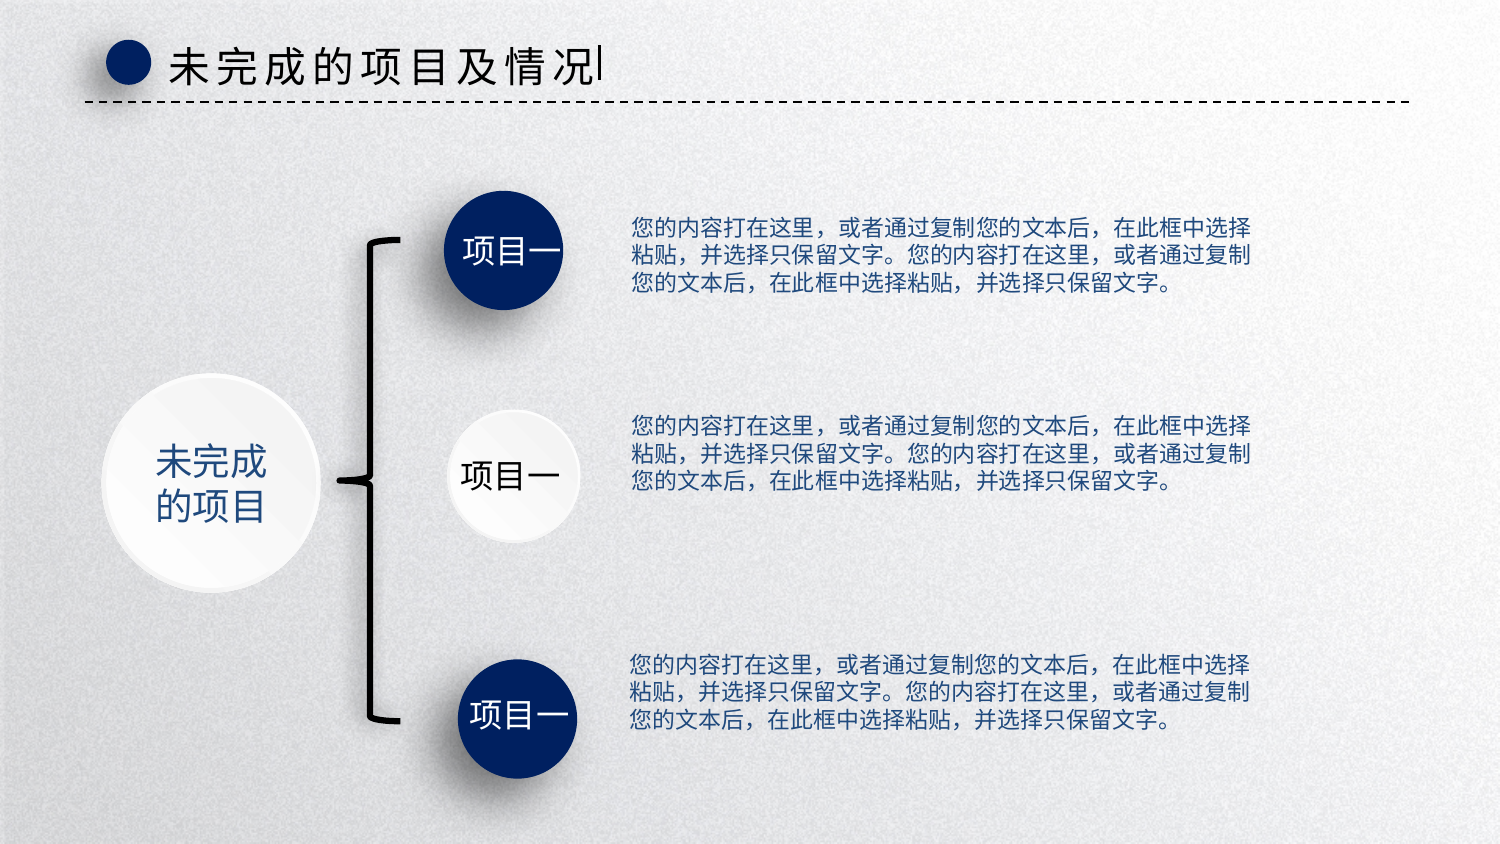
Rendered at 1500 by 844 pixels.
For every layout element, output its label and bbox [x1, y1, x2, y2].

text_box [447, 409, 581, 543]
picture [0, 0, 1500, 844]
text_box [101, 373, 321, 593]
